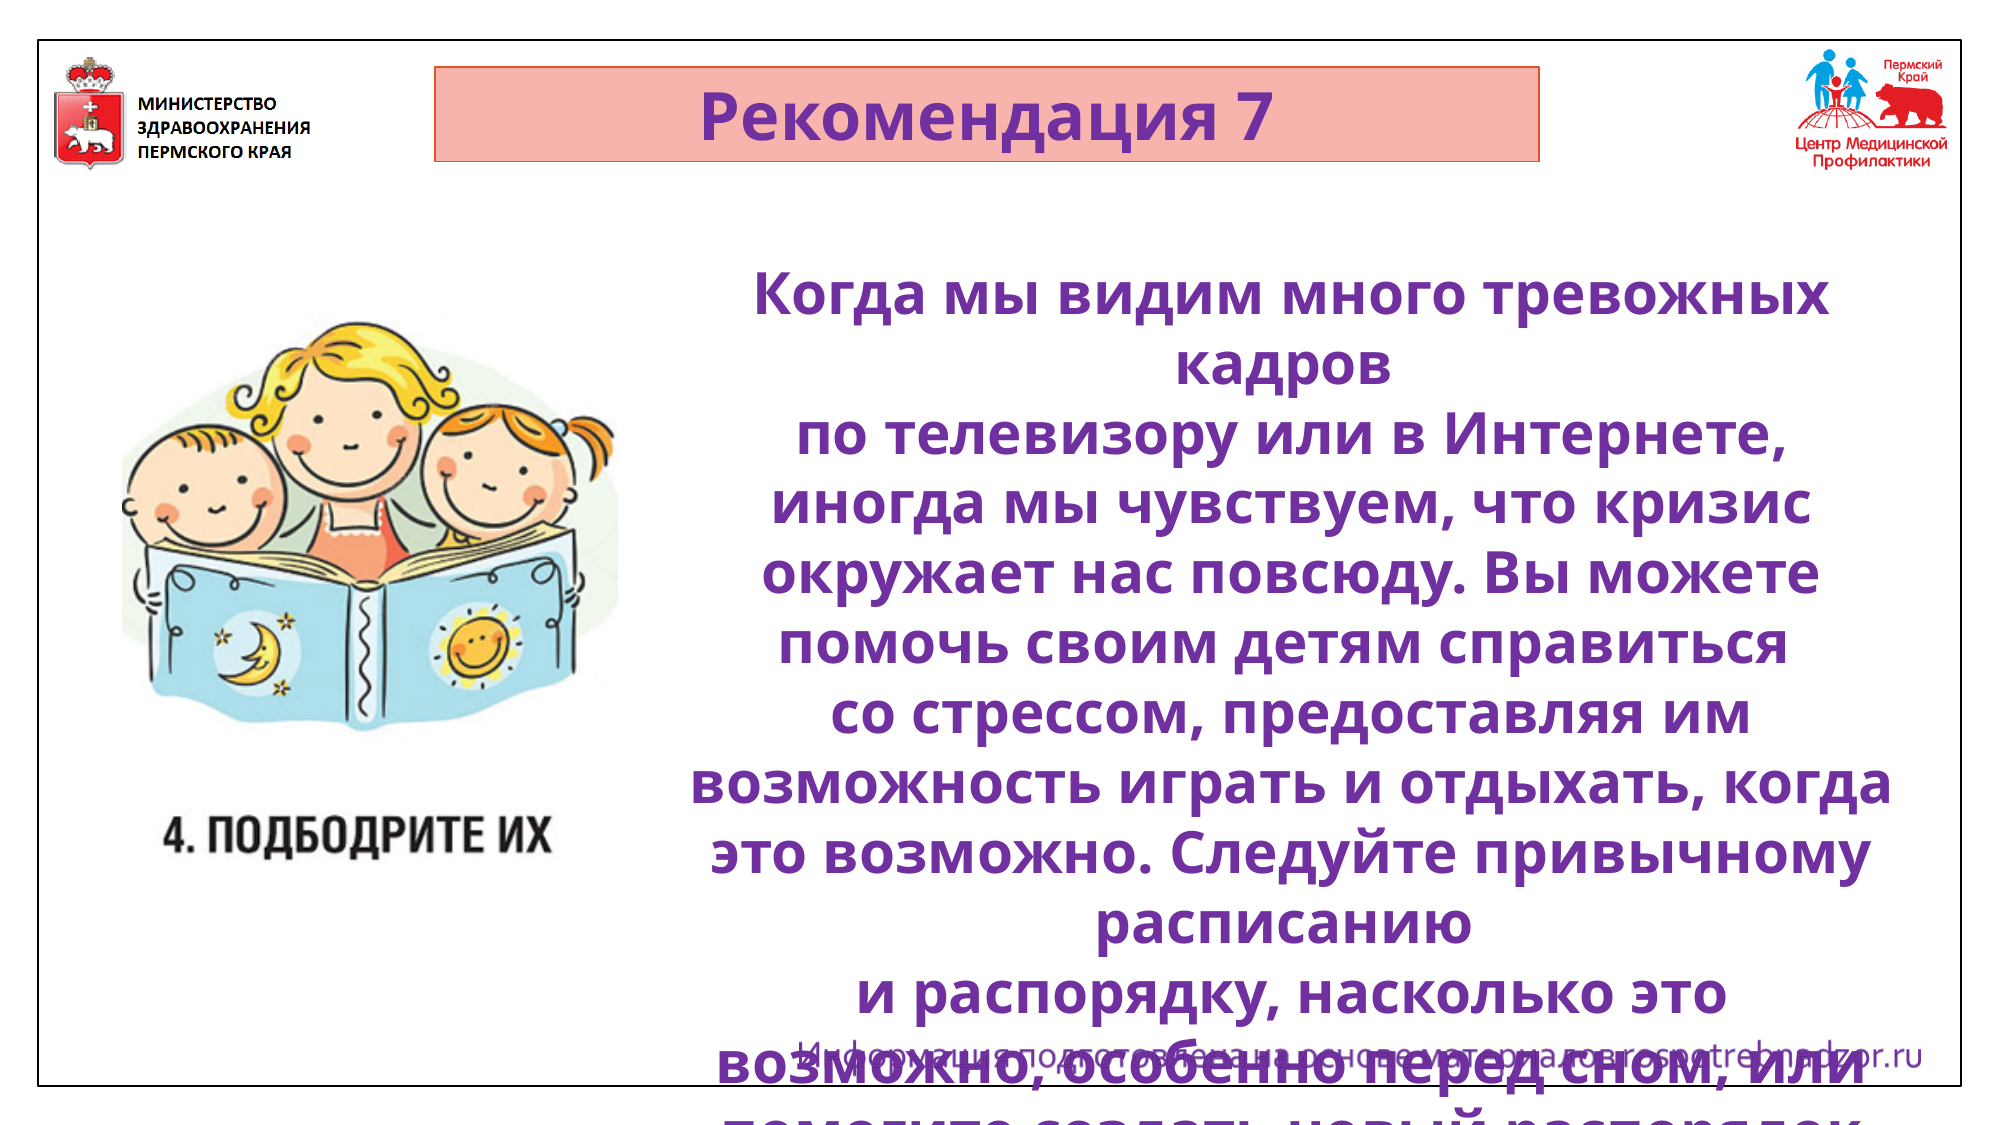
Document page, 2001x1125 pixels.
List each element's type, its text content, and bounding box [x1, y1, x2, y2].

picture [40, 51, 334, 190]
picture [771, 1018, 1947, 1101]
picture [121, 312, 618, 866]
text_box Рекомендация 7 [434, 66, 1540, 162]
picture [1796, 49, 1947, 171]
text_box Когда мы видим много тревожных кадров по телевизору или в Интернете, иногда мы чувствуем, что кризис окружает нас повсюду. Вы можете помочь своим детям справиться со стрессом, предоставляя им возможность играть и отдыхать, когда это возможно. Следуйте привычному расписанию и распорядку, насколько это возможно, особенно перед сном, или помогите создать новый распорядок дня в новой среде. [673, 248, 1910, 1125]
